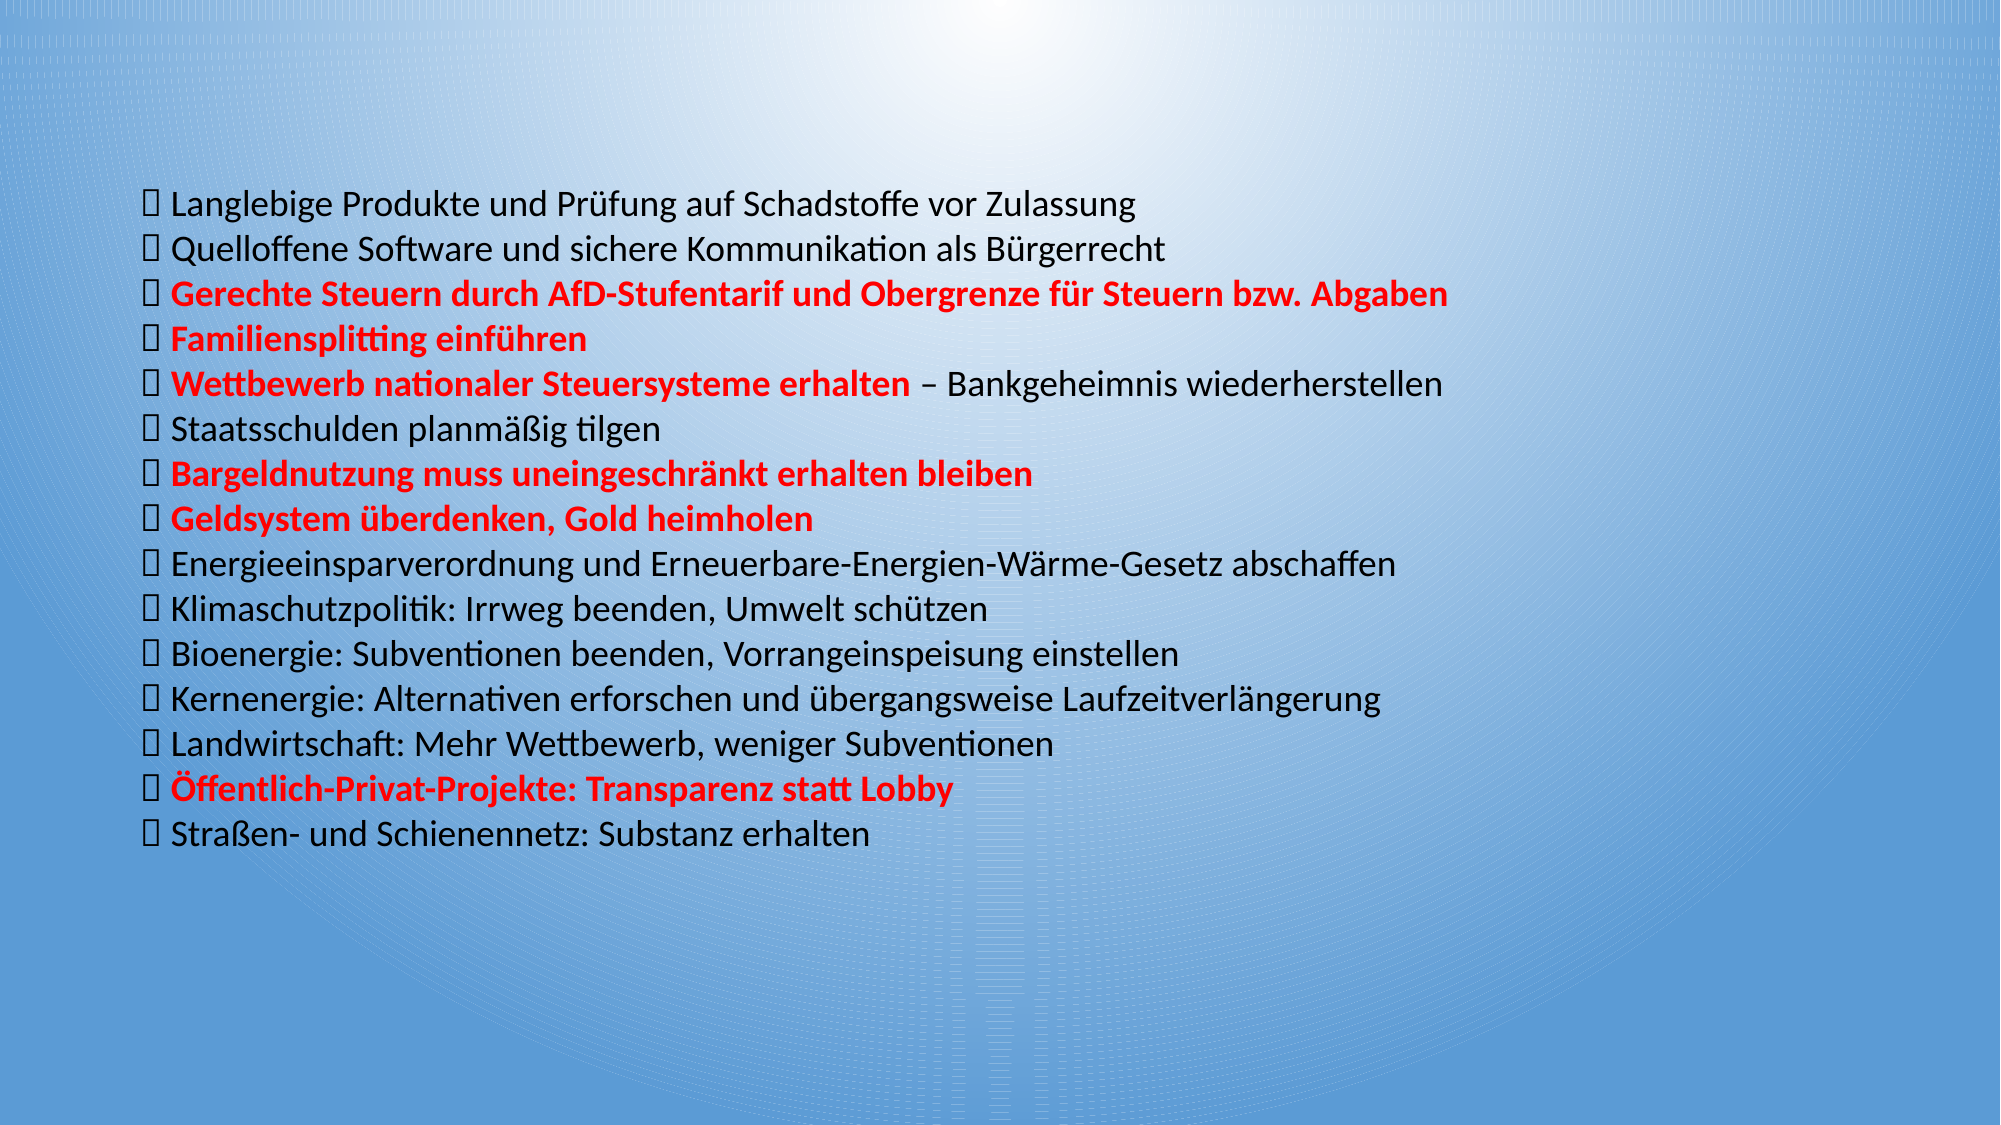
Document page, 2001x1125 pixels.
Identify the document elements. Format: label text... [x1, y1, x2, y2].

text_box  Langlebige Produkte und Prüfung auf Schadstoffe vor Zulassung  Quelloffene Software und sichere Kommunikation als Bürgerrecht  Gerechte Steuern durch AfD-Stufentarif und Obergrenze für Steuern bzw. Abgaben  Familiensplitting einführen  Wettbewerb nationaler Steuersysteme erhalten – Bankgeheimnis wiederherstellen  Staatsschulden planmäßig tilgen  Bargeldnutzung muss uneingeschränkt erhalten bleiben  Geldsystem überdenken, Gold heimholen  Energieeinsparverordnung und Erneuerbare-Energien-Wärme-Gesetz abschaffen  Klimaschutzpolitik: Irrweg beenden, Umwelt schützen  Bioenergie: Subventionen beenden, Vorrangeinspeisung einstellen  Kernenergie: Alternativen erforschen und übergangsweise Laufzeitverlängerung  Landwirtschaft: Mehr Wettbewerb, weniger Subventionen  Öffentlich-Privat-Projekte: Transparenz statt Lobby  Straßen- und Schienennetz: Substanz erhalten [125, 171, 1874, 862]
